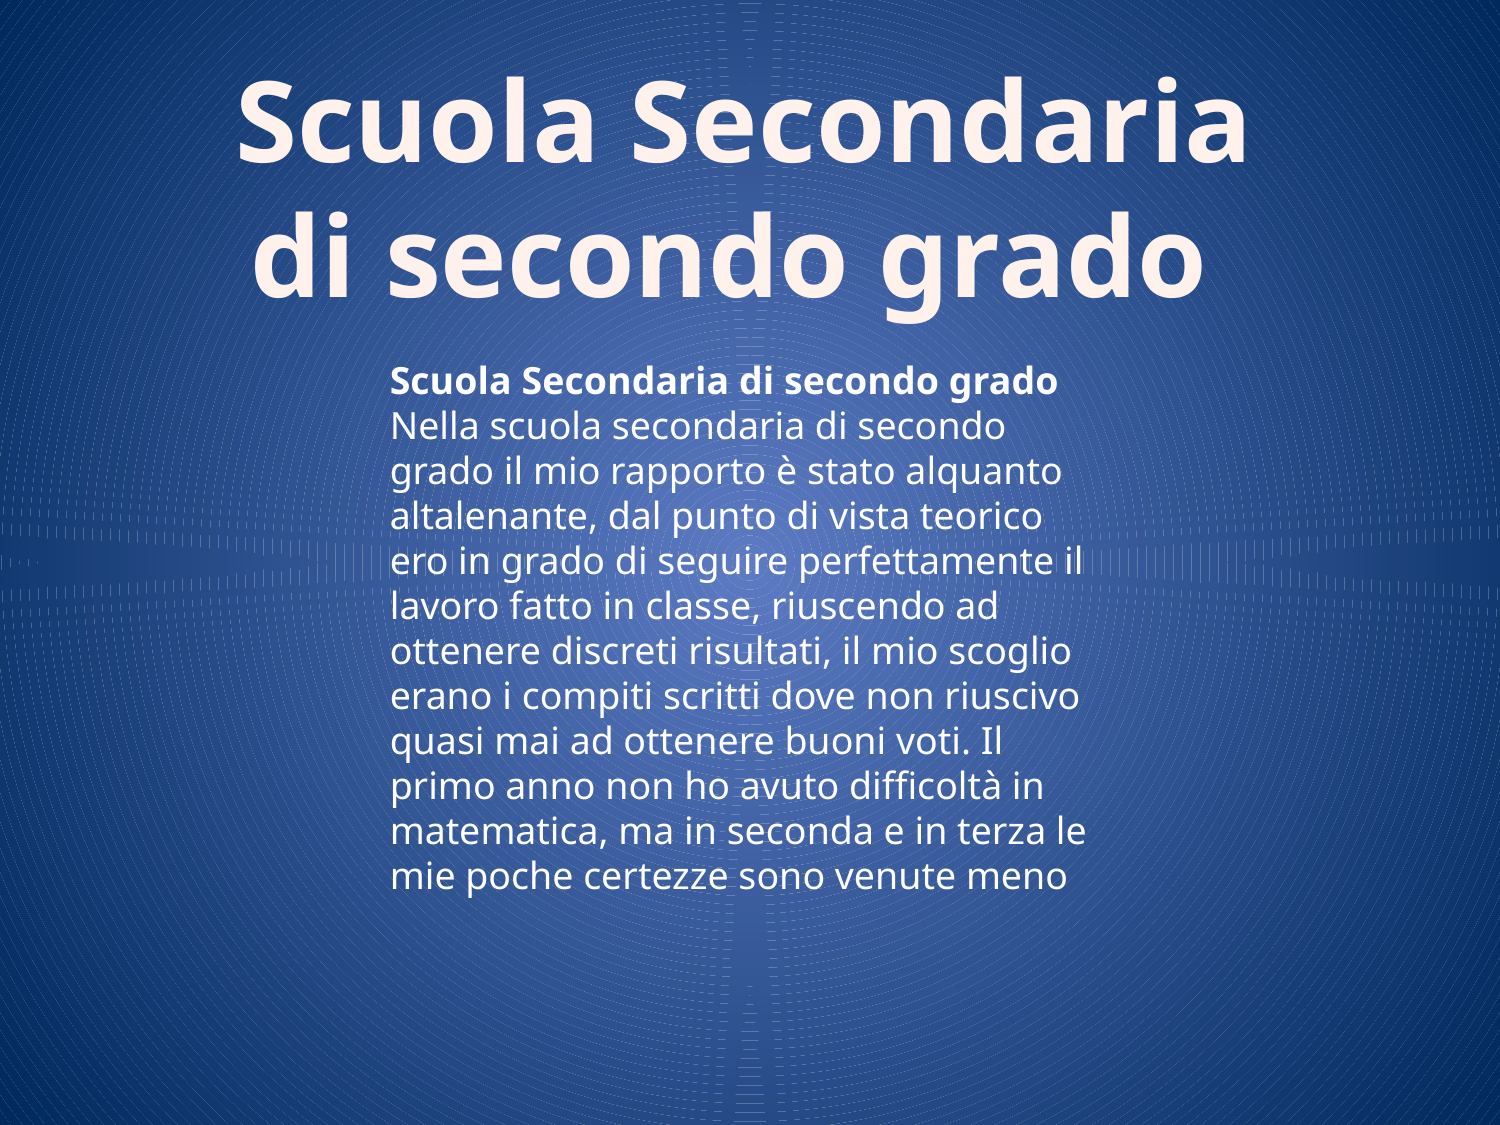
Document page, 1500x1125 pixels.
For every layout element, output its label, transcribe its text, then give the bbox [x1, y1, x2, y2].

text_box Scuola Secondaria di secondo grado Nella scuola secondaria di secondo grado il mio rapporto è stato alquanto altalenante, dal punto di vista teorico ero in grado di seguire perfettamente il lavoro fatto in classe, riuscendo ad ottenere discreti risultati, il mio scoglio erano i compiti scritti dove non riuscivo quasi mai ad ottenere buoni voti. Il primo anno non ho avuto difficoltà in matematica, ma in seconda e in terza le mie poche certezze sono venute meno [374, 349, 1125, 905]
text_box Scuola Secondaria di secondo grado [194, 42, 1294, 328]
